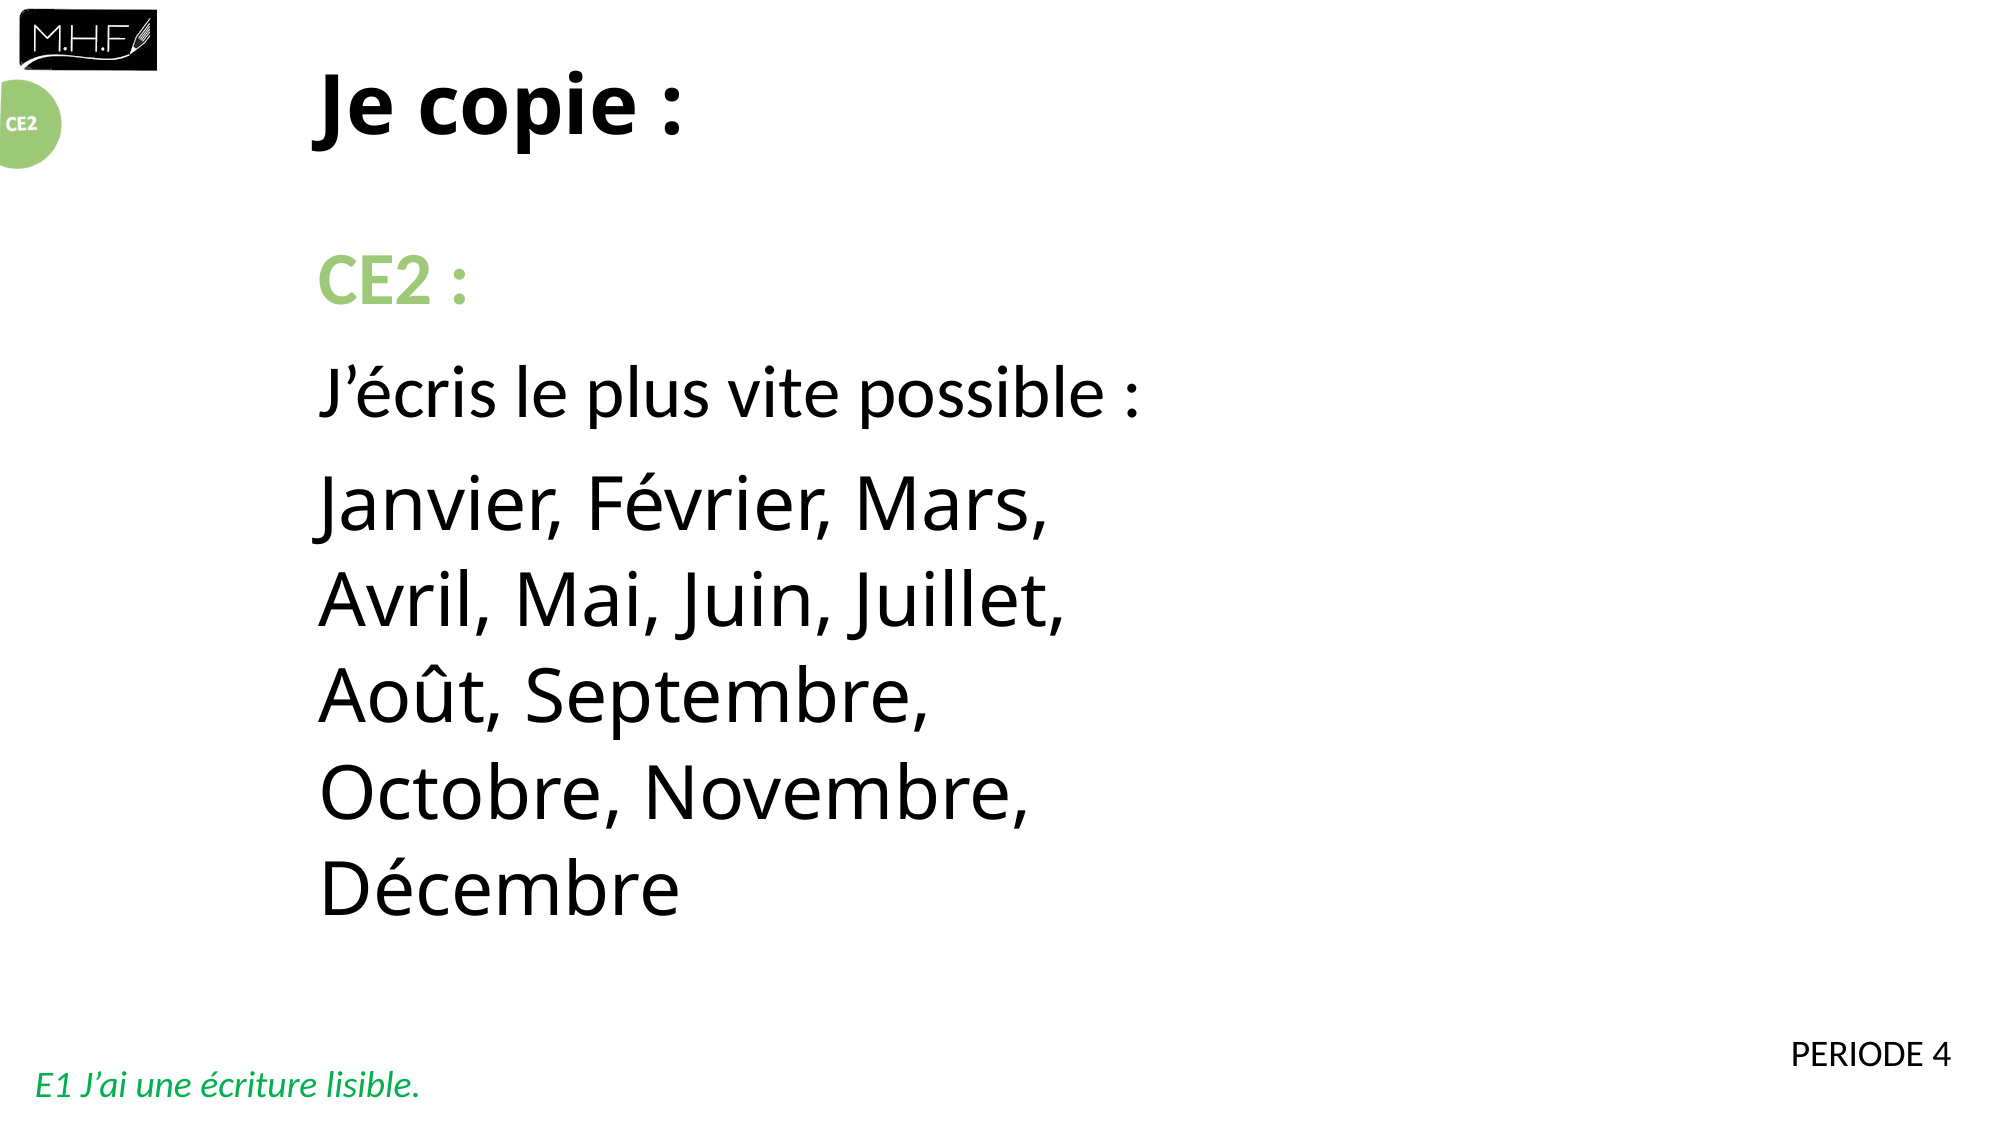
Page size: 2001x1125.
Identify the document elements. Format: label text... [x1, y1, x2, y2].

text_box CE2 : J’écris le plus vite possible : Janvier, Février, Mars, Avril, Mai, Juin, Juillet, Août, Septembre, Octobre, Novembre, Décembre [303, 215, 1200, 1030]
text_box Je copie : [303, 7, 1549, 208]
text_box E1 J’ai une écriture lisible. [19, 1052, 646, 1125]
text_box PERIODE 4 [1362, 1021, 1967, 1082]
picture [0, 7, 157, 207]
